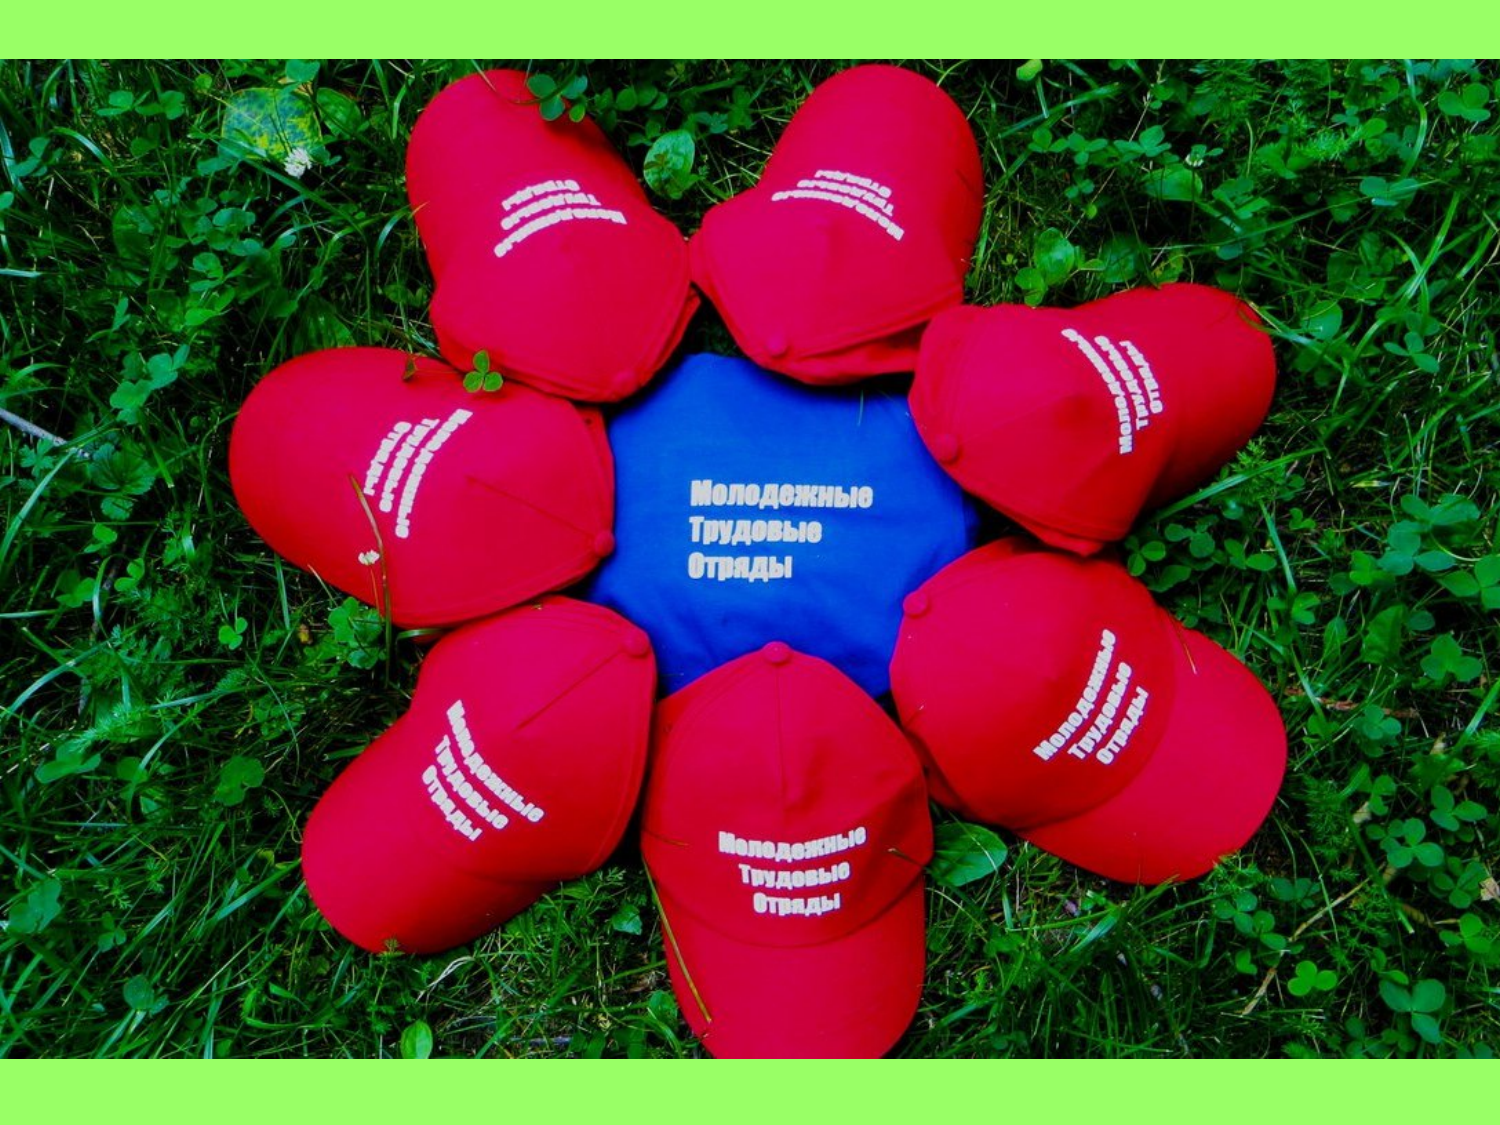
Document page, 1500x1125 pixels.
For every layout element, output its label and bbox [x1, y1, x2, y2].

picture [0, 58, 1500, 1059]
